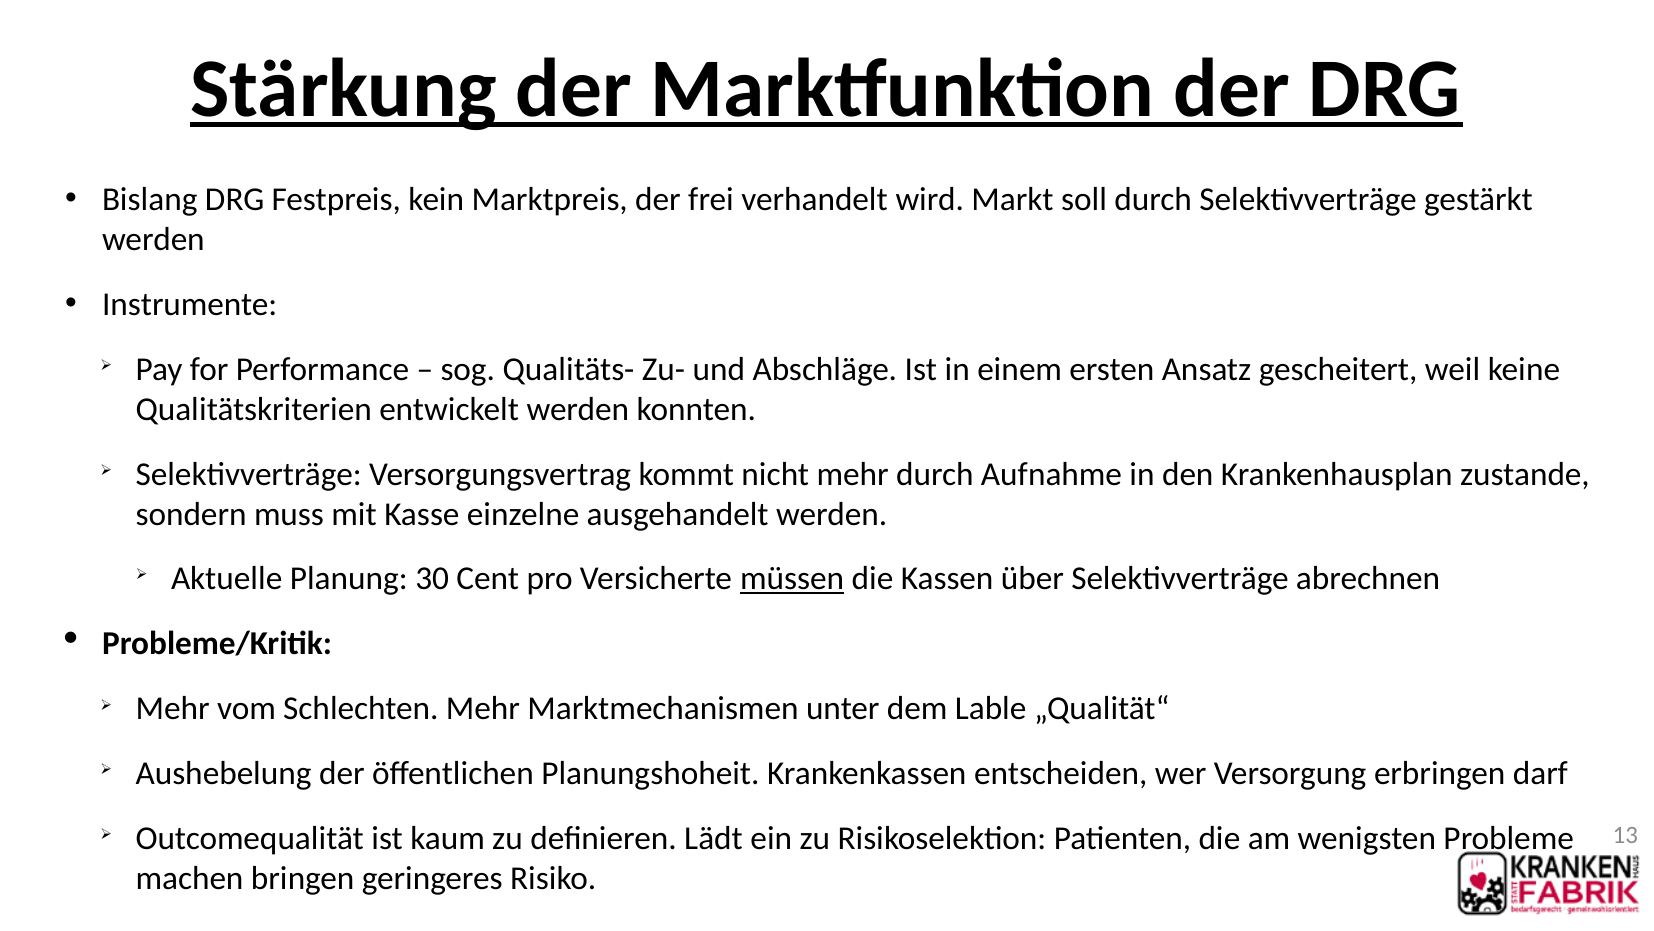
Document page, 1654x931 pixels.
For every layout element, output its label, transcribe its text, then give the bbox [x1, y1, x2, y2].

picture [1443, 837, 1654, 930]
text_box 13 [1281, 809, 1653, 859]
text_box Stärkung der Marktfunktion der DRG [113, 0, 1540, 169]
text_box Bislang DRG Festpreis, kein Marktpreis, der frei verhandelt wird. Markt soll durch Selektivverträge gestärkt werden Instrumente: Pay for Performance – sog. Qualitäts- Zu- und Abschläge. Ist in einem ersten Ansatz gescheitert, weil keine Qualitätskriterien entwickelt werden konnten. Selektivverträge: Versorgungsvertrag kommt nicht mehr durch Aufnahme in den Krankenhausplan zustande, sondern muss mit Kasse einzelne ausgehandelt werden. Aktuelle Planung: 30 Cent pro Versicherte müssen die Kassen über Selektivverträge abrechnen Probleme/Kritik: Mehr vom Schlechten. Mehr Marktmechanismen unter dem Lable „Qualität“ Aushebelung der öffentlichen Planungshoheit. Krankenkassen entscheiden, wer Versorgung erbringen darf Outcomequalität ist kaum zu definieren. Lädt ein zu Risikoselektion: Patienten, die am wenigsten Probleme machen bringen geringeres Risiko. [49, 169, 1619, 914]
